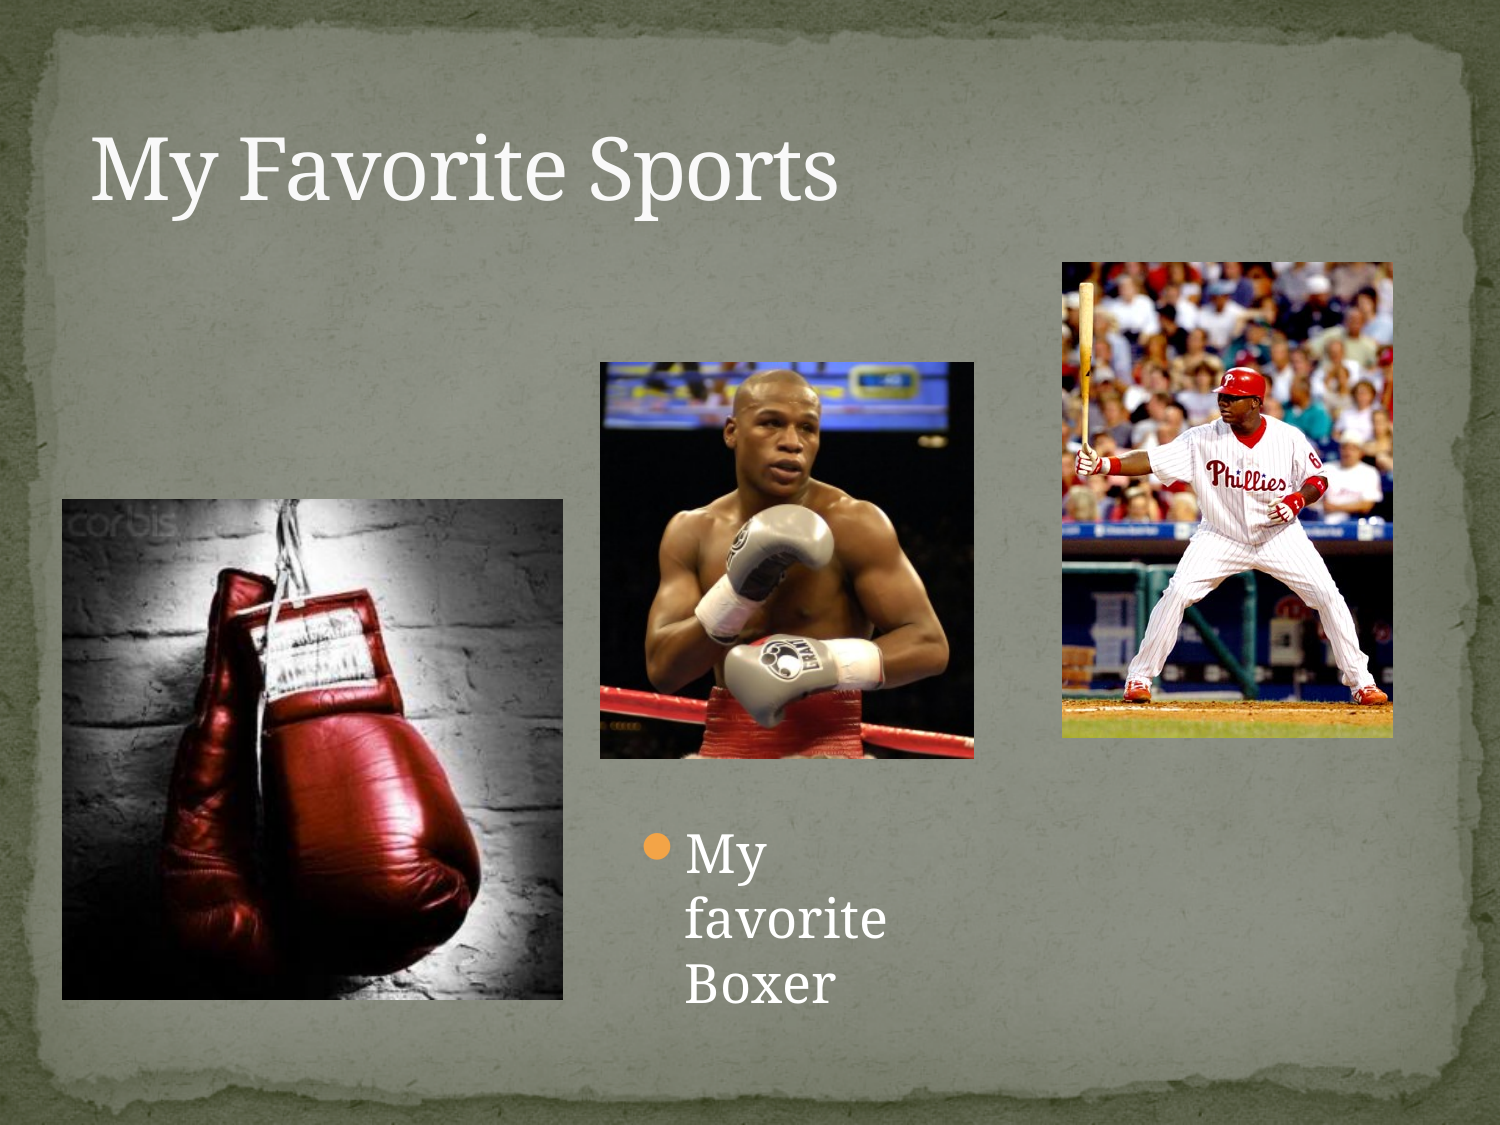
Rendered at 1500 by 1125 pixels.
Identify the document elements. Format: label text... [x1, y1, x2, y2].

picture [600, 362, 974, 759]
title My Favorite Sports [74, 24, 1425, 225]
picture [62, 499, 563, 1001]
list My favorite Boxer [624, 812, 975, 1125]
picture [1062, 262, 1393, 738]
